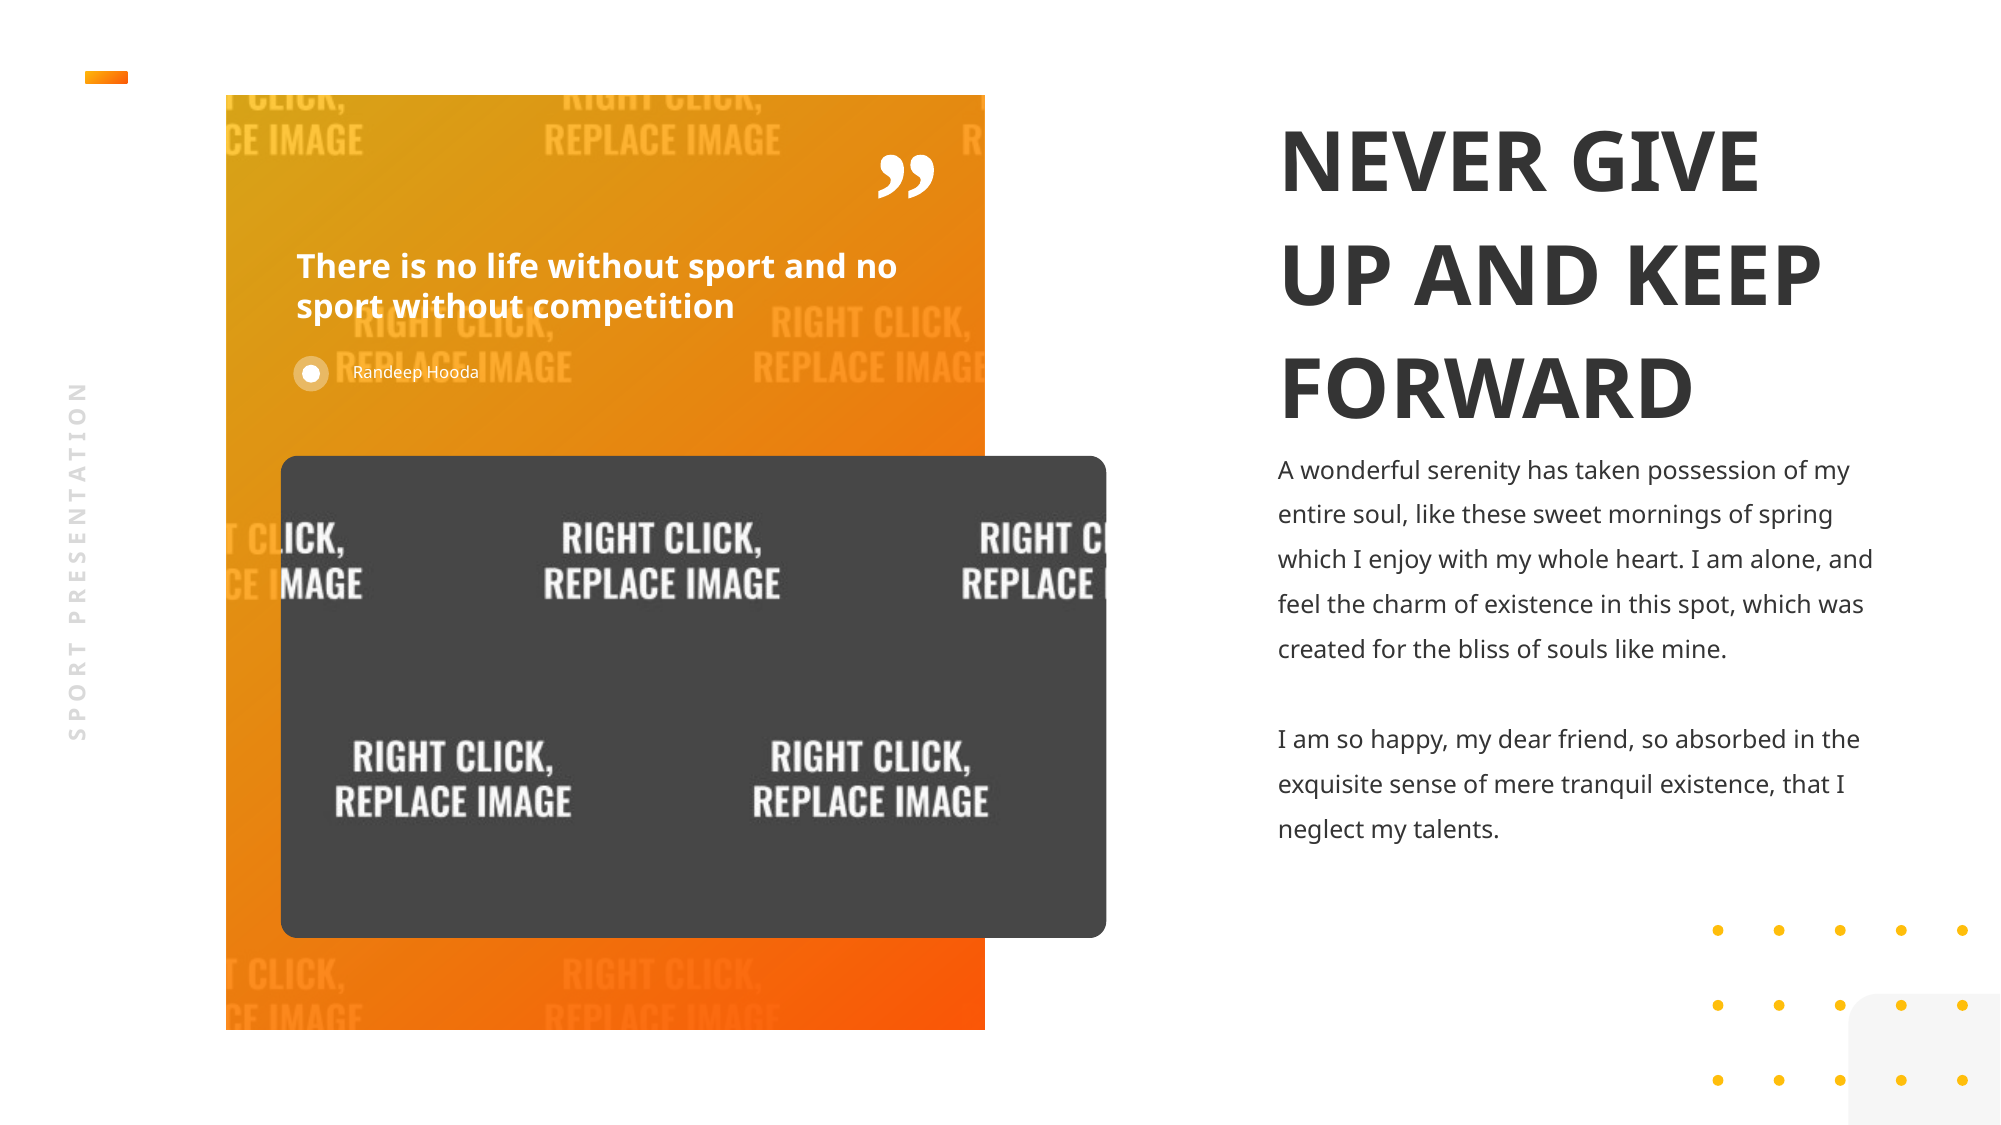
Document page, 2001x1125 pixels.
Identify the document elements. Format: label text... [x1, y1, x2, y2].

picture [226, 95, 1107, 1030]
list NEVER GIVE UP AND KEEP FORWARD [1263, 89, 1912, 456]
text_box S P O R T P R E S E N T A T I O N [55, 201, 98, 924]
text_box A wonderful serenity has taken possession of my entire soul, like these sweet mornings of spring which I enjoy with my whole heart. I am alone, and feel the charm of existence in this spot, which was created for the bliss of souls like mine. I am so happy, my dear friend, so absorbed in the exquisite sense of mere tranquil existence, that I neglect my talents. [1263, 431, 1896, 851]
